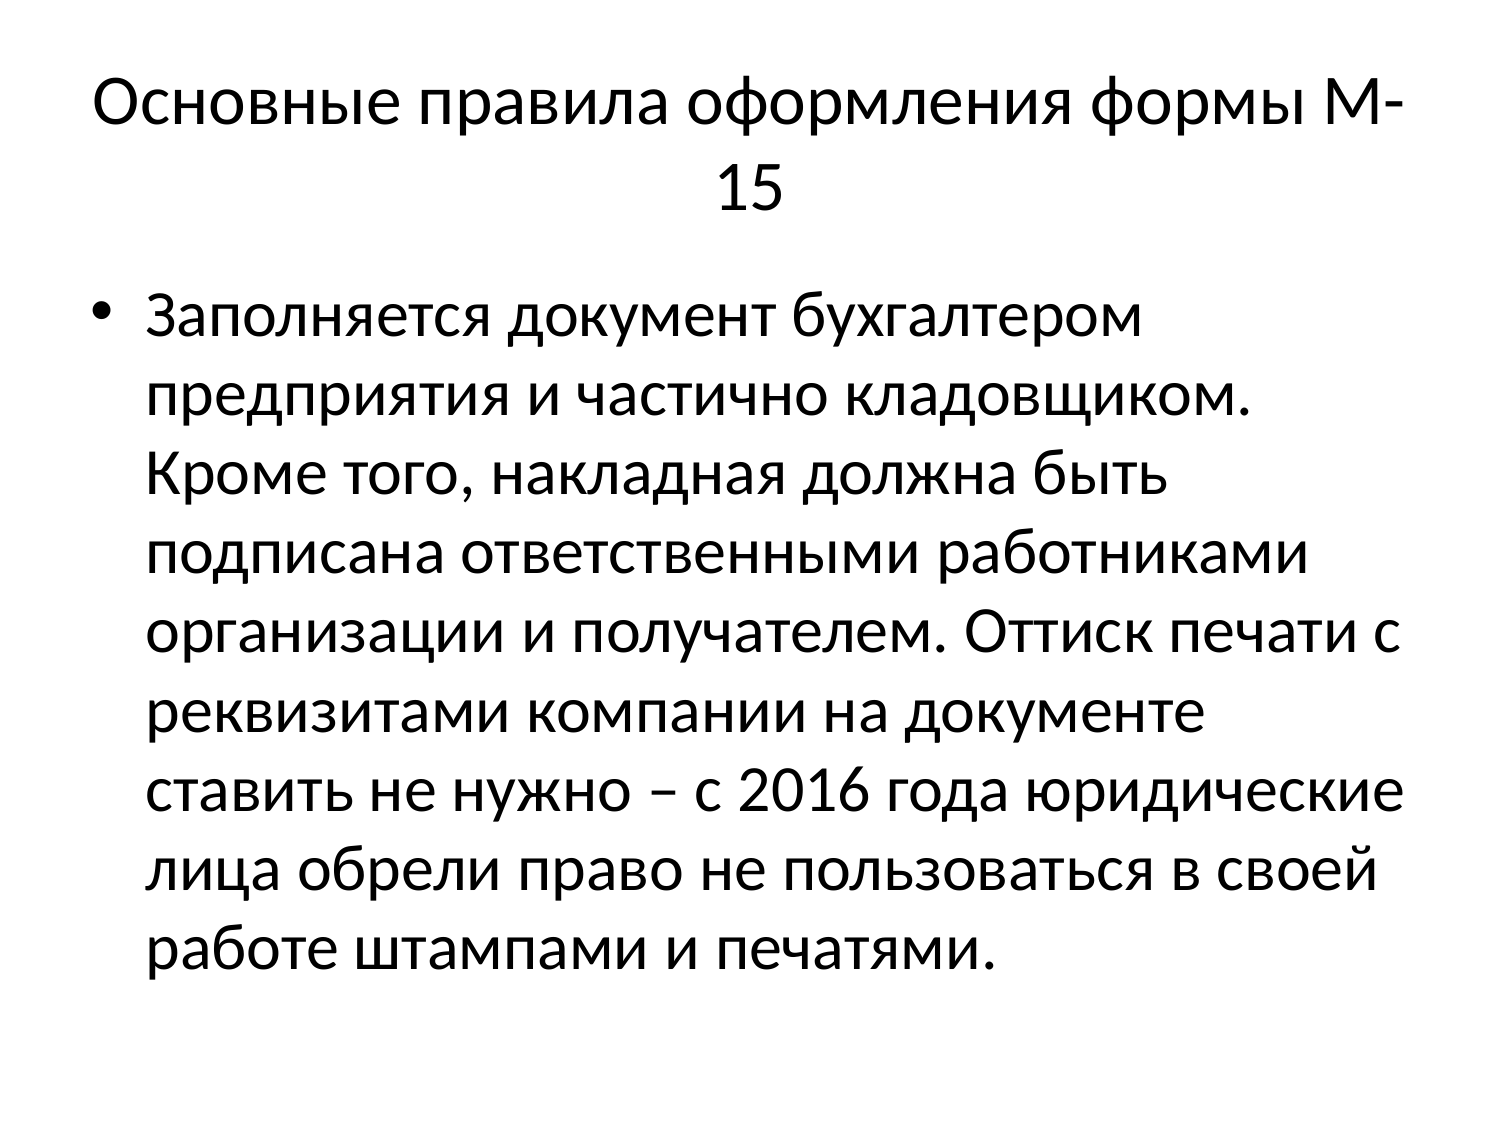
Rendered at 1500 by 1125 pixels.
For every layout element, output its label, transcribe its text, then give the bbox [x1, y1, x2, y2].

list Заполняется документ бухгалтером предприятия и частично кладовщиком. Кроме того, накладная должна быть подписана ответственными работниками организации и получателем. Оттиск печати с реквизитами компании на документе ставить не нужно – с 2016 года юридические лица обрели право не пользоваться в своей работе штампами и печатями. [75, 262, 1425, 1005]
title Основные правила оформления формы М-15 [75, 45, 1425, 233]
